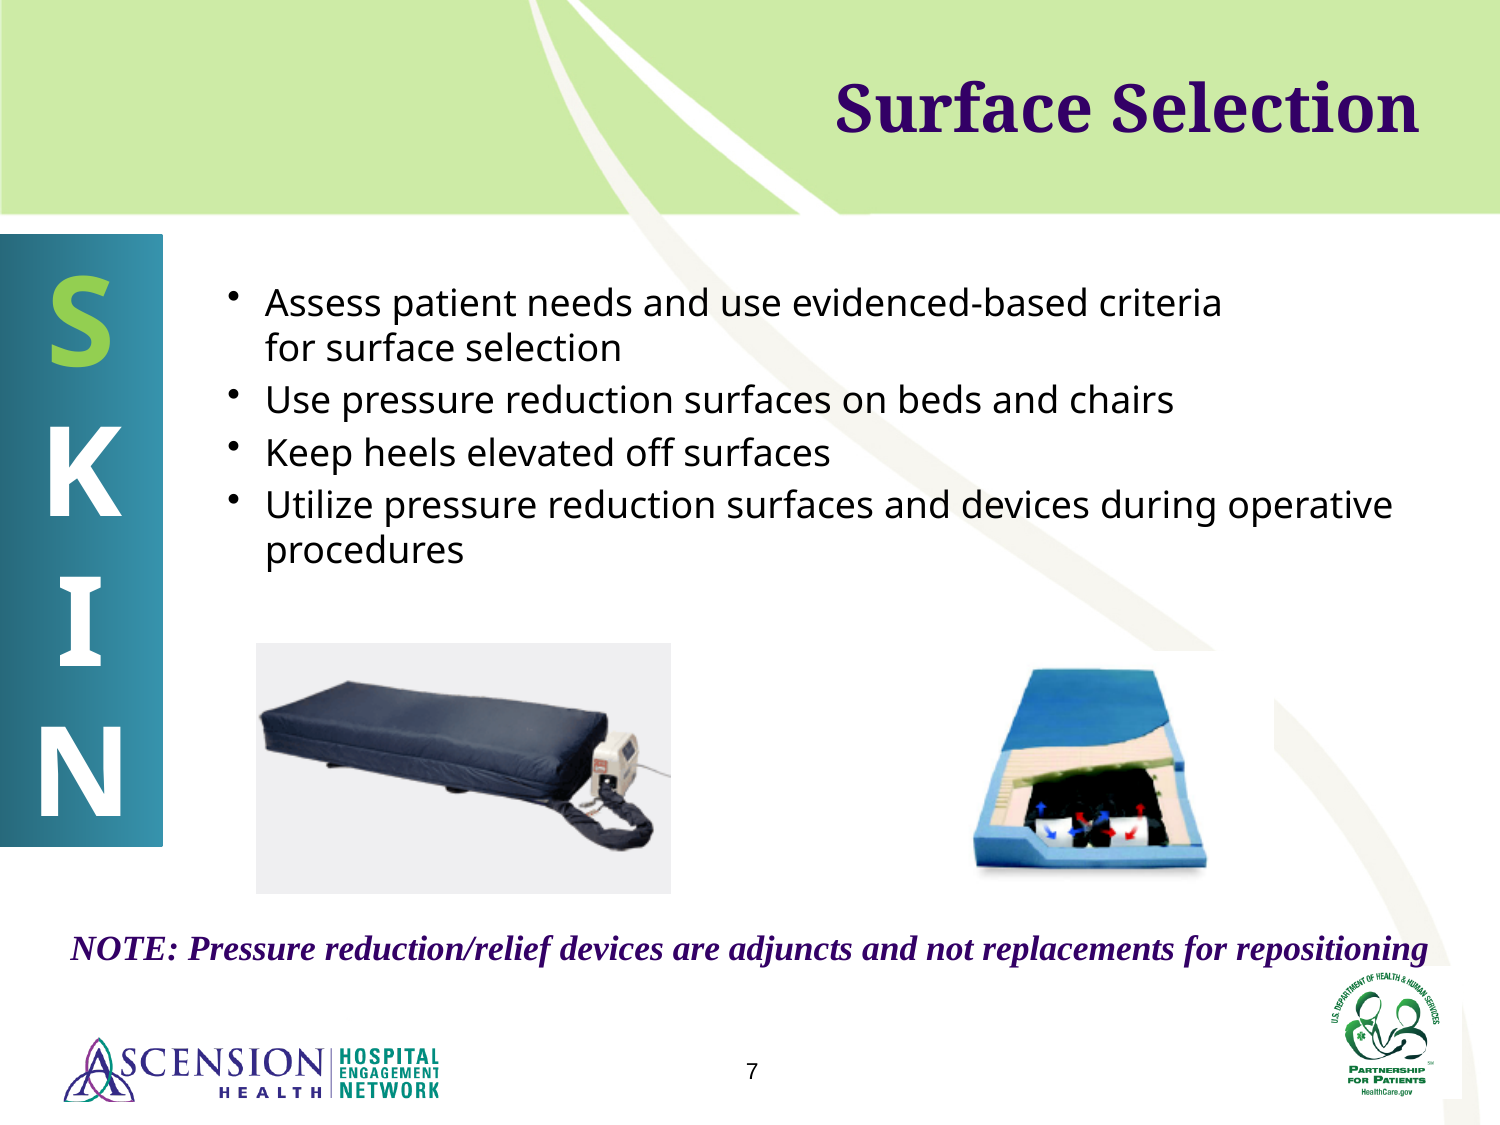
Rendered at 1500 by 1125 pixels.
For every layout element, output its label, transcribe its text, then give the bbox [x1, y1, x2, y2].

picture [932, 651, 1275, 885]
title Surface Selection [49, 39, 1437, 173]
picture [256, 643, 671, 894]
list Assess patient needs and use evidenced-based criteria for surface selection Use pressure reduction surfaces on beds and chairs Keep heels elevated off surfaces Utilize pressure reduction surfaces and devices during operative procedures [61, 270, 1450, 917]
picture [0, 0, 1500, 1125]
text_box NOTE: Pressure reduction/relief devices are adjuncts and not replacements for repositioning [22, 917, 1478, 975]
text_box S K I N [0, 234, 163, 847]
slide_number 7 [577, 1049, 928, 1105]
